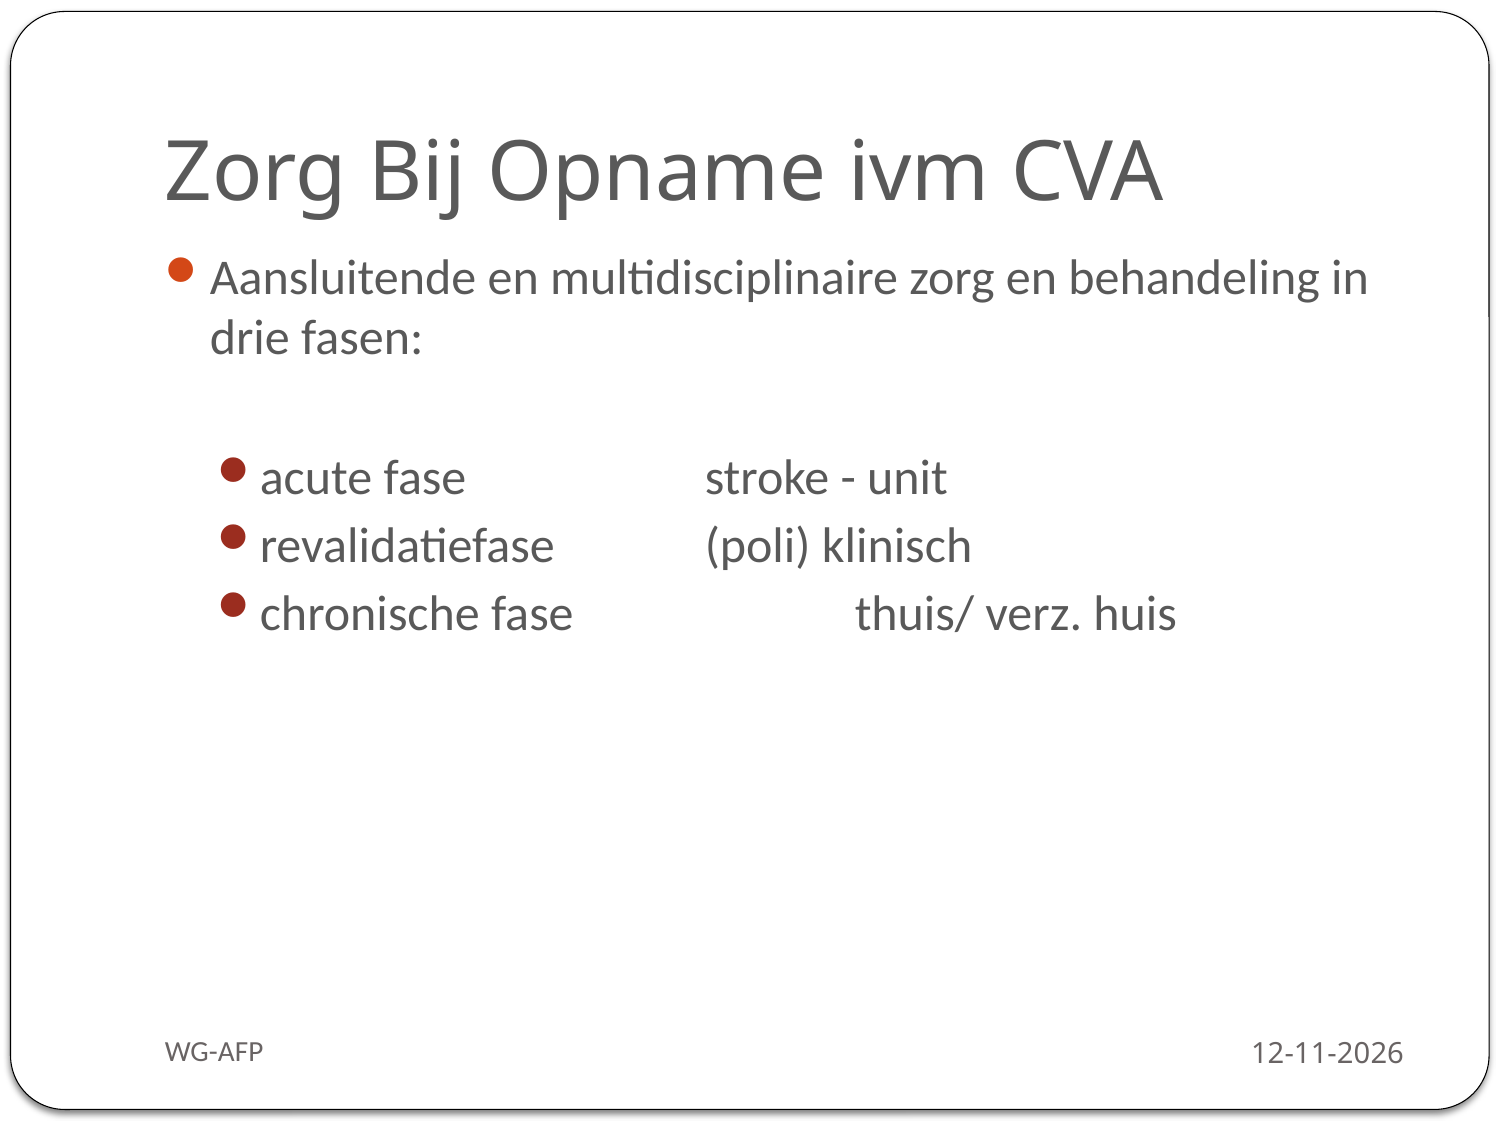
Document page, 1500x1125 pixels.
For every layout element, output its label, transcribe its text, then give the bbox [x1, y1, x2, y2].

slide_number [1012, 1015, 1419, 1094]
list Aansluitende en multidisciplinaire zorg en behandeling in drie fasen: acute fase stroke - unit revalidatiefase (poli) klinisch chronische fase thuis/ verz. huis [150, 237, 1425, 988]
footer WG-AFP [150, 1012, 800, 1088]
title Zorg Bij Opname ivm CVA [150, 45, 1425, 233]
